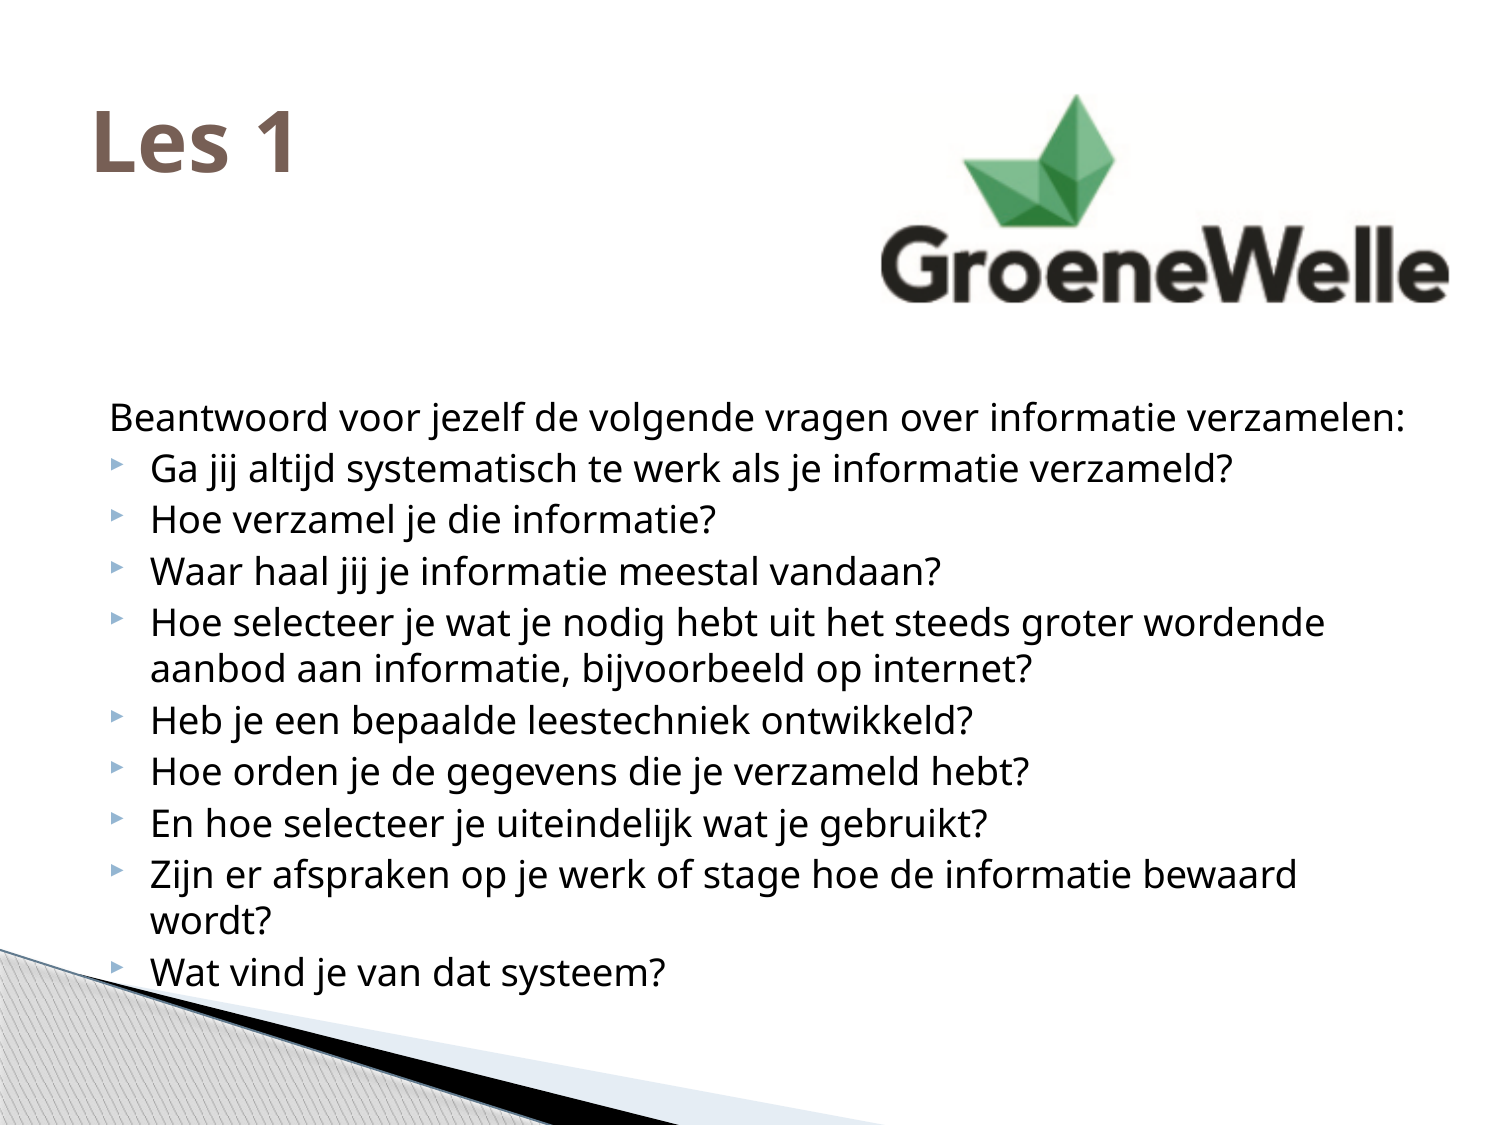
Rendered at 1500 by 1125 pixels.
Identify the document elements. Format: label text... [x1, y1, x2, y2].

title Les 1 [75, 45, 1425, 233]
picture [867, 71, 1473, 320]
list Beantwoord voor jezelf de volgende vragen over informatie verzamelen: Ga jij altijd systematisch te werk als je informatie verzameld? Hoe verzamel je die informatie? Waar haal jij je informatie meestal vandaan? Hoe selecteer je wat je nodig hebt uit het steeds groter wordende aanbod aan informatie, bijvoorbeeld op internet? Heb je een bepaalde leestechniek ontwikkeld? Hoe orden je de gegevens die je verzameld hebt? En hoe selecteer je uiteindelijk wat je gebruikt? Zijn er afspraken op je werk of stage hoe de informatie bewaard wordt? Wat vind je van dat systeem? [76, 385, 1425, 1047]
